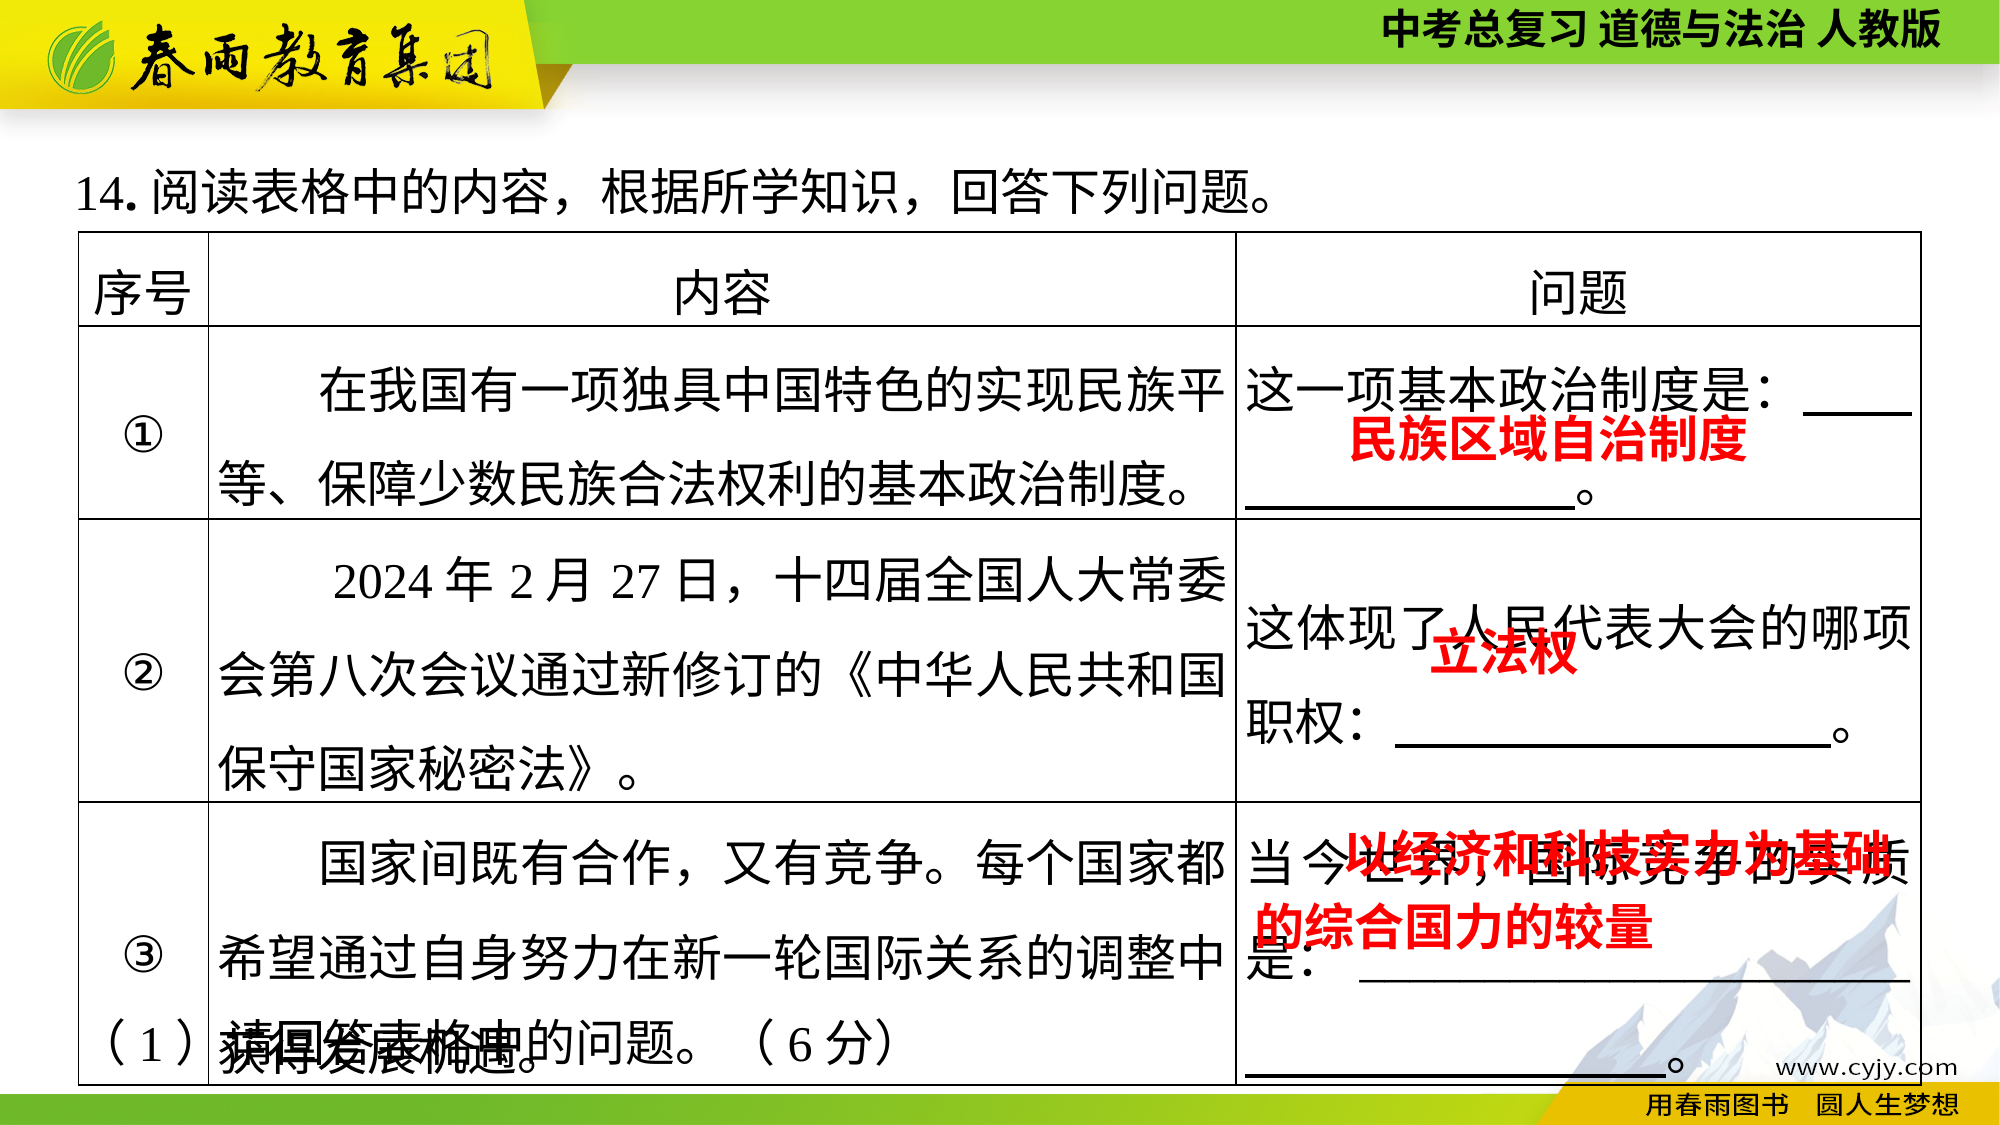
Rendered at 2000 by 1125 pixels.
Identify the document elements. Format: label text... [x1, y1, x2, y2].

text_box （1）请回答表格中的问题。（6分） [61, 974, 1946, 1080]
table_cell 国家间既有合作，又有竞争。每个国家都希望通过自身努力在新一轮国际关系的调整中获得发展机遇。 [209, 1080, 1235, 1084]
picture [0, 0, 2000, 1125]
table_cell 这体现了人民代表大会的哪项职权： 。 [1237, 520, 1920, 801]
table_cell 当今世界，国际竞争的实质是：______________________ 。 [1237, 803, 1920, 974]
table_cell 国家间既有合作，又有竞争。每个国家都希望通过自身努力在新一轮国际关系的调整中获得发展机遇。 [209, 803, 1235, 974]
table_header 问题 [1237, 233, 1920, 325]
text_box 民族区域自治制度 [1333, 399, 1764, 475]
table_cell 当今世界，国际竞争的实质是：______________________ 。 [1237, 1080, 1920, 1084]
table_cell 这一项基本政治制度是： 。 [1237, 327, 1920, 518]
table_cell ① [79, 327, 208, 518]
text_box 立法权 [1414, 613, 1595, 688]
table_cell ② [79, 520, 208, 801]
table_header 内容 [209, 233, 1235, 325]
table_cell 2024年2月27日，十四届全国人大常委会第八次会议通过新修订的《中华人民共和国保守国家秘密法》。 [209, 520, 1235, 801]
table_header 序号 [79, 233, 208, 325]
table_cell ③ [79, 803, 208, 974]
table_cell 在我国有一项独具中国特色的实现民族平等、保障少数民族合法权利的基本政治制度。 [209, 327, 1235, 518]
table_cell ③ [79, 1080, 208, 1084]
text_box 的综合国力的较量 [1239, 888, 1670, 963]
list 14.阅读表格中的内容，根据所学知识，回答下列问题。 [59, 122, 1944, 217]
text_box 以经济和科技实力为基础 [1327, 815, 1908, 890]
